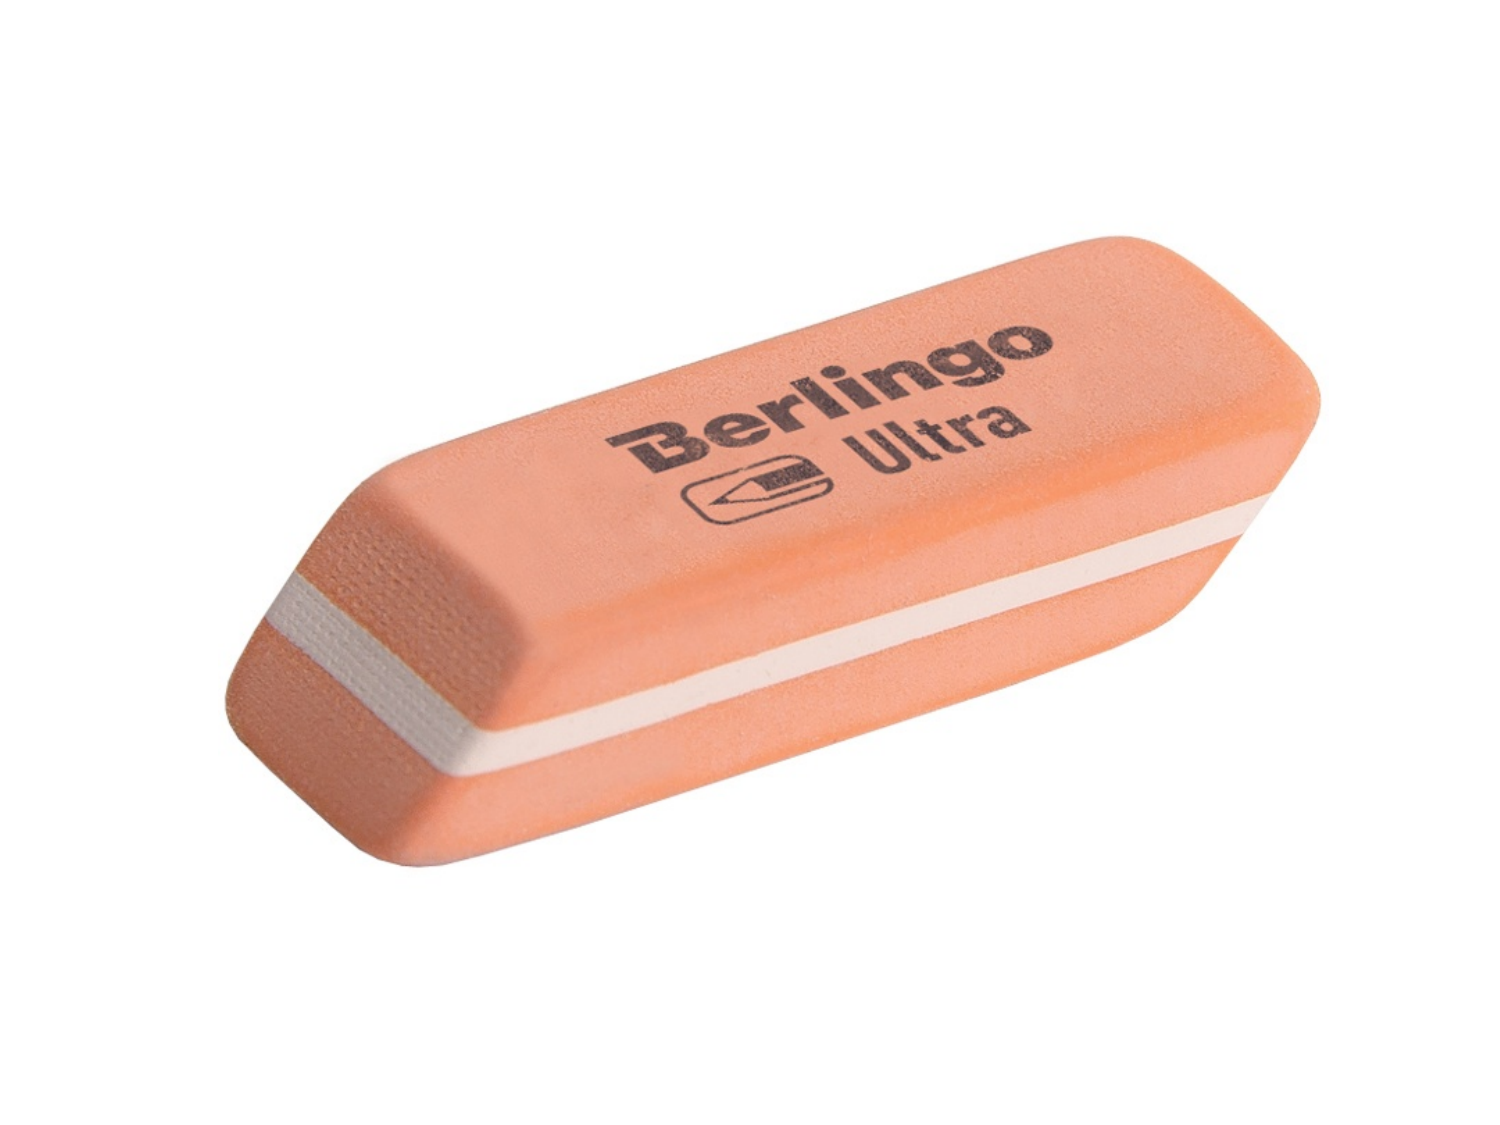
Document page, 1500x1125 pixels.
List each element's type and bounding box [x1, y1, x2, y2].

picture [218, 0, 1329, 1111]
